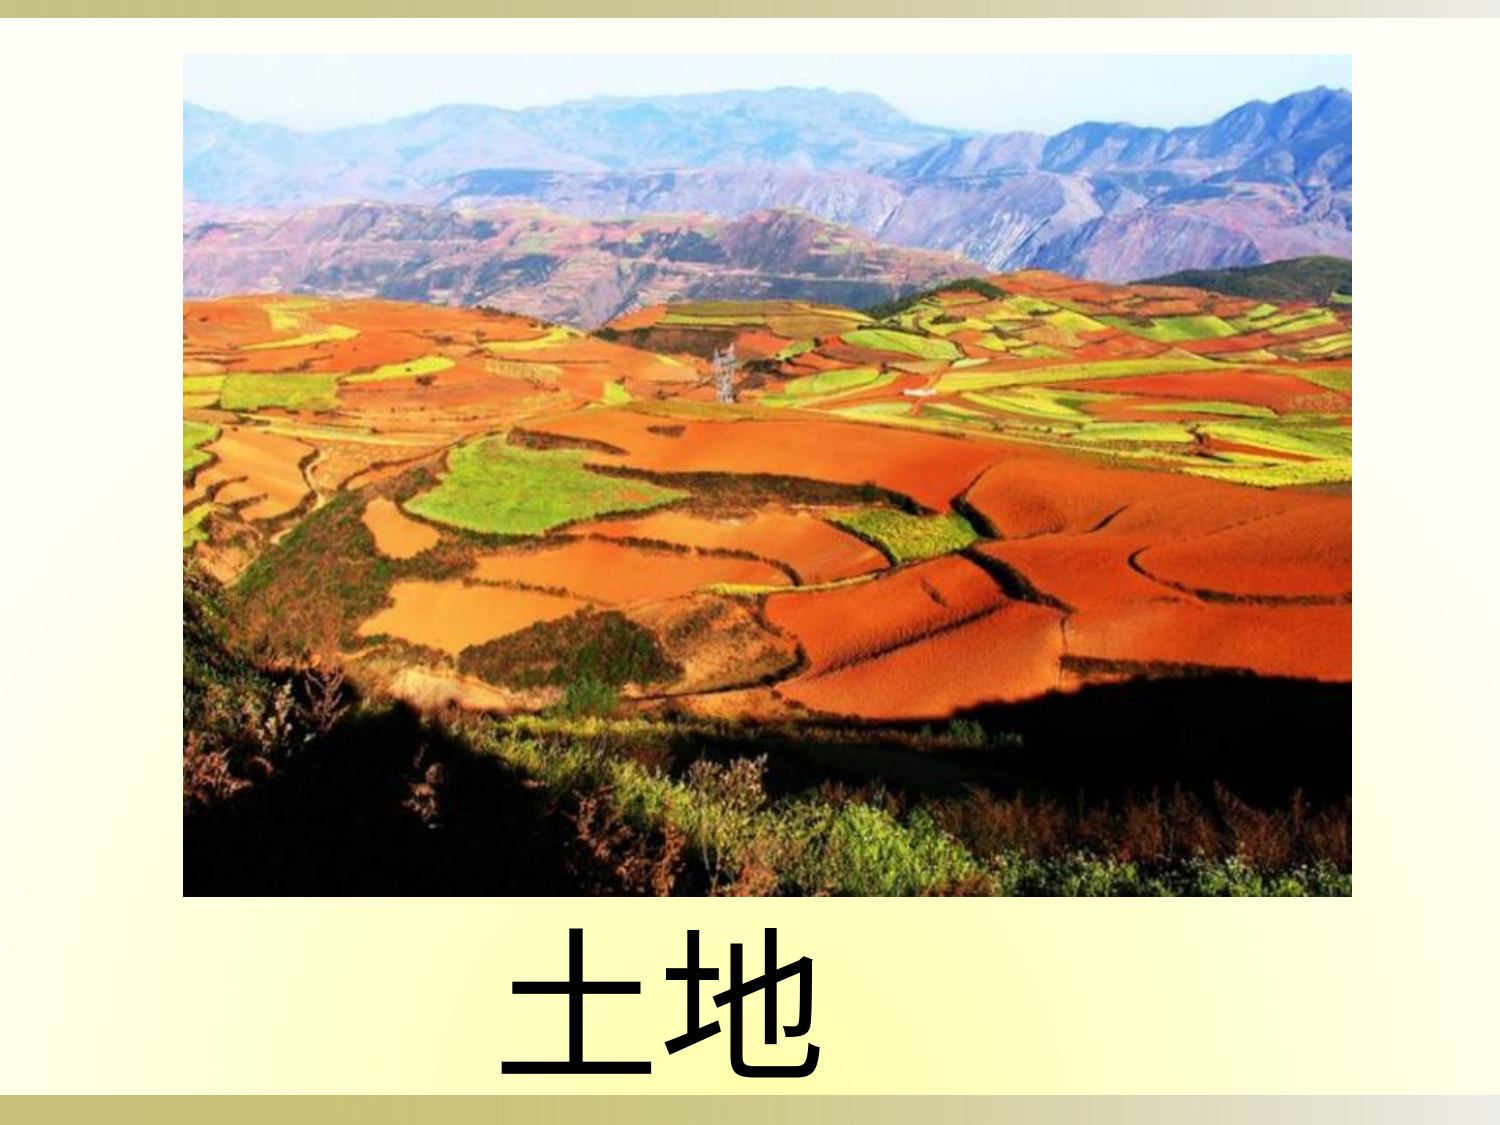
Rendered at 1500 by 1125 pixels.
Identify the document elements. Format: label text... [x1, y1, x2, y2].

text_box 土地 [478, 907, 977, 1110]
picture [182, 54, 1353, 898]
